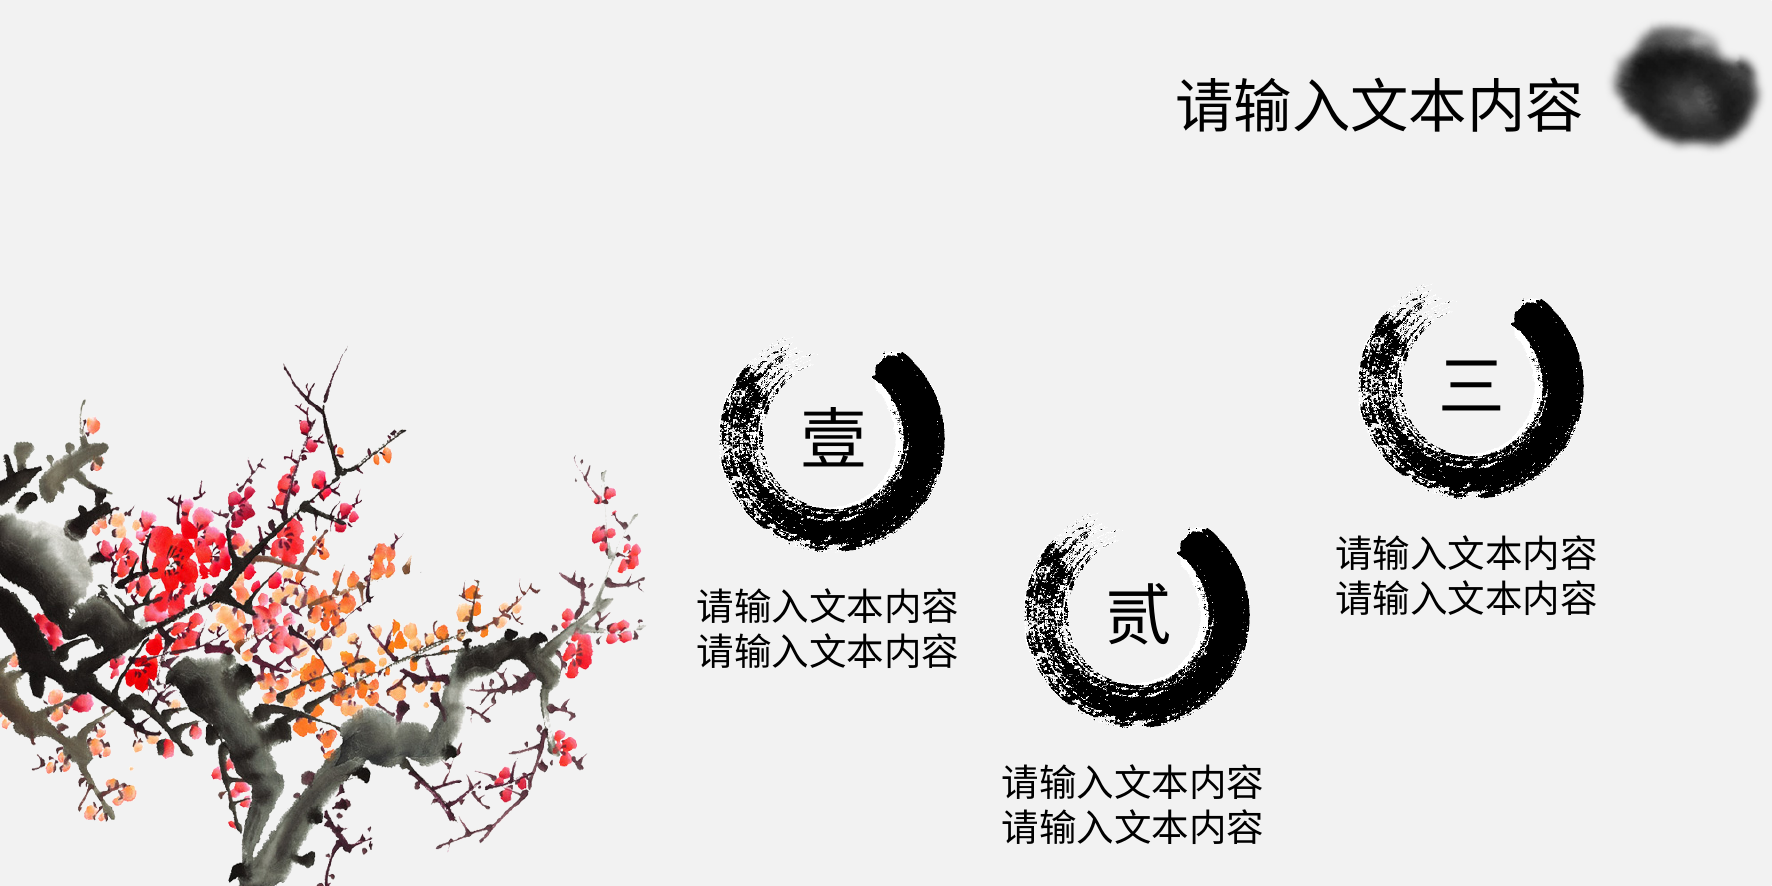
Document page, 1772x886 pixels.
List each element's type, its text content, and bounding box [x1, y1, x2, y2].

text_box 请输入文本内容 请输入文本内容 [1320, 522, 1616, 628]
picture [1339, 270, 1597, 528]
text_box 请输入文本内容 请输入文本内容 [986, 751, 1282, 857]
text_box 请输入文本内容 请输入文本内容 [710, 575, 977, 681]
picture [1596, 13, 1772, 165]
picture [1005, 499, 1263, 757]
picture [0, 270, 958, 886]
text_box 请输入文本内容 [1161, 61, 1596, 147]
